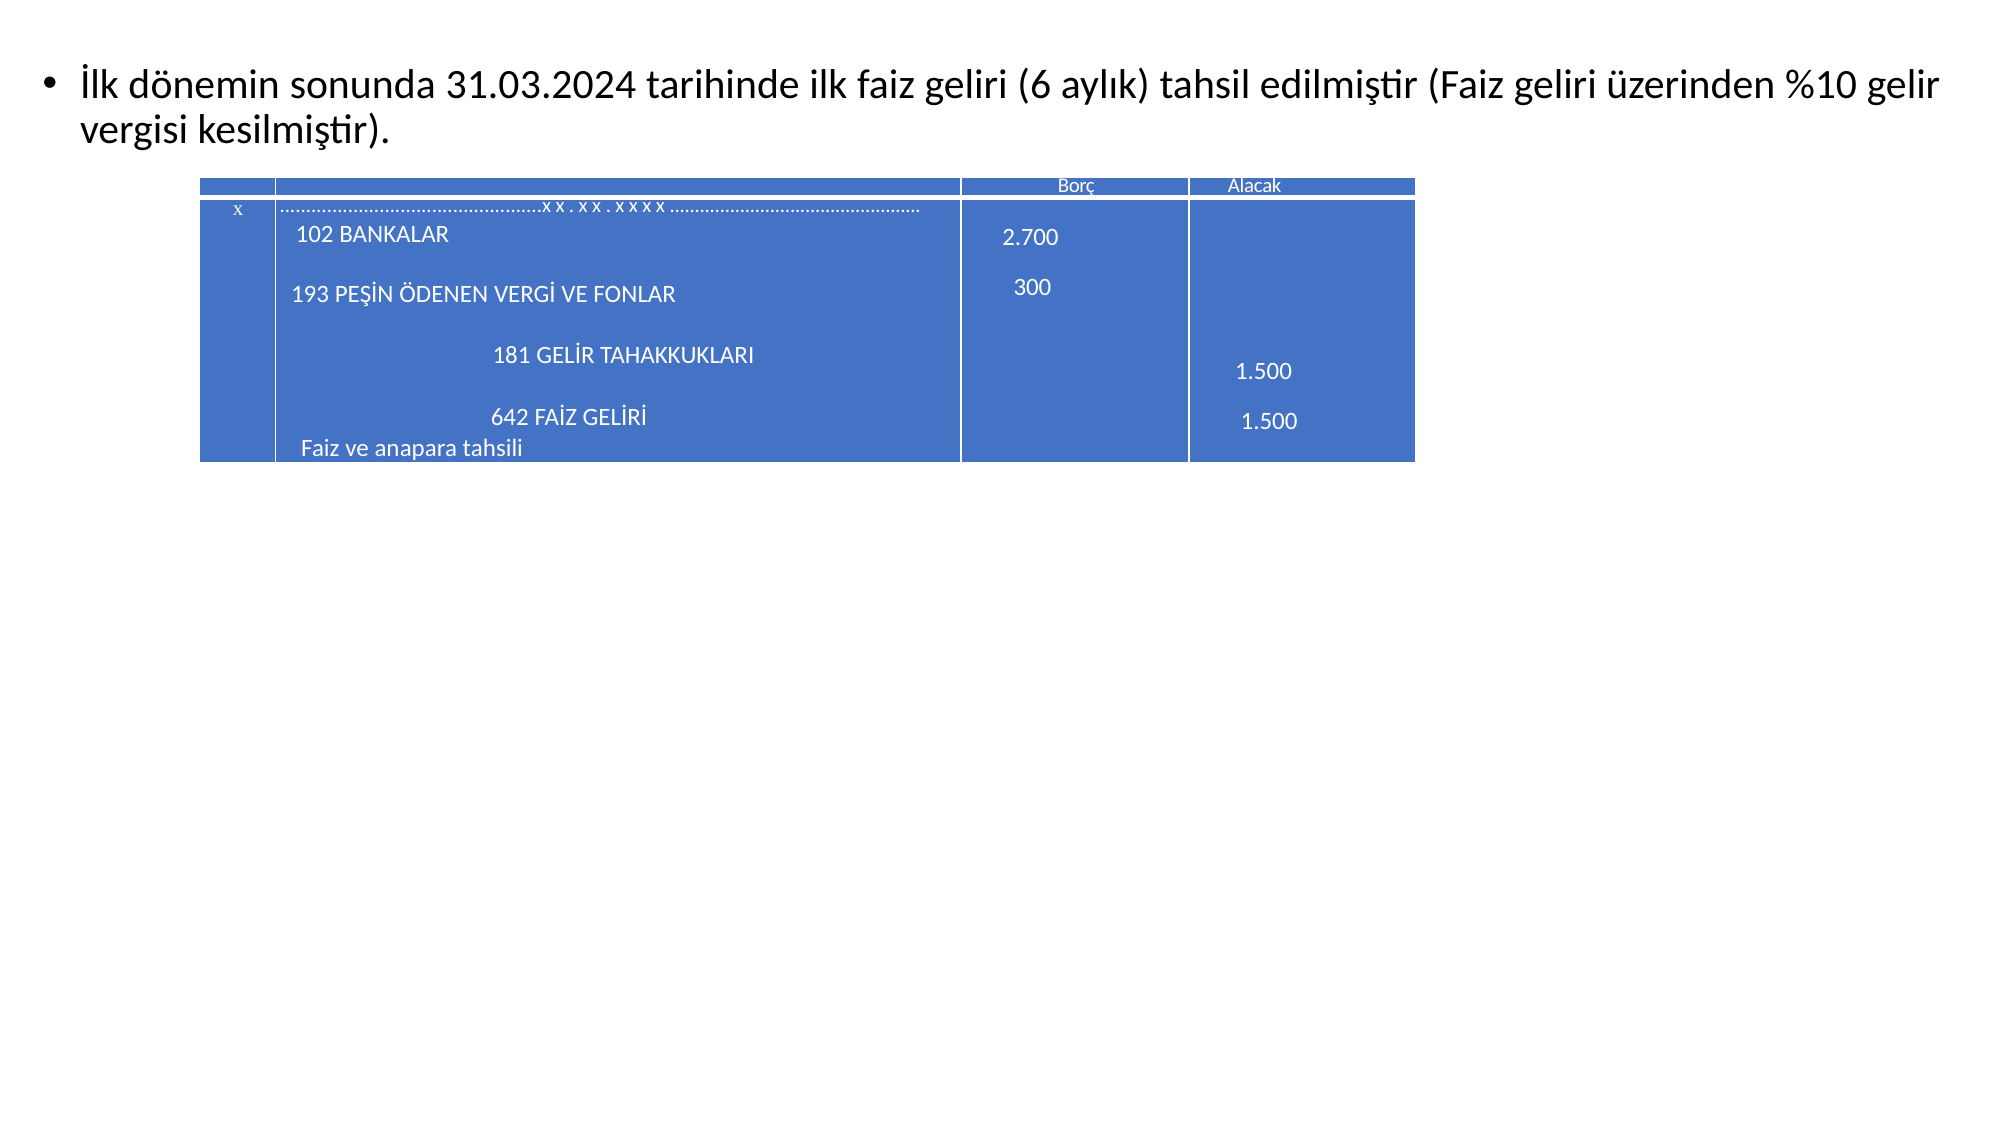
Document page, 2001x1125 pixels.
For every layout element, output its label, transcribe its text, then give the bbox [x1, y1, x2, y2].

list İlk dönemin sonunda 31.03.2024 tarihinde ilk faiz geliri (6 aylık) tahsil edilmiştir (Faiz geliri üzerinden %10 gelir vergisi kesilmiştir). [27, 54, 1958, 1052]
table_header [200, 178, 275, 195]
table_cell 1.500 1.500 [1190, 200, 1415, 462]
table_header [276, 178, 960, 195]
table_header Alacak [1190, 178, 1415, 195]
table_cell x [200, 200, 275, 462]
table_header Borç [962, 178, 1188, 195]
table_cell ..................................................xx.xx.xxxx.................................................. 102 BANKALAR 193 PEŞİN ÖDENEN VERGİ VE FONLAR 181 GELİR TAHAKKUKLARI 642 FAİZ GELİRİ Faiz ve anapara tahsili [276, 200, 960, 462]
table_cell 2.700 300 [962, 200, 1188, 462]
